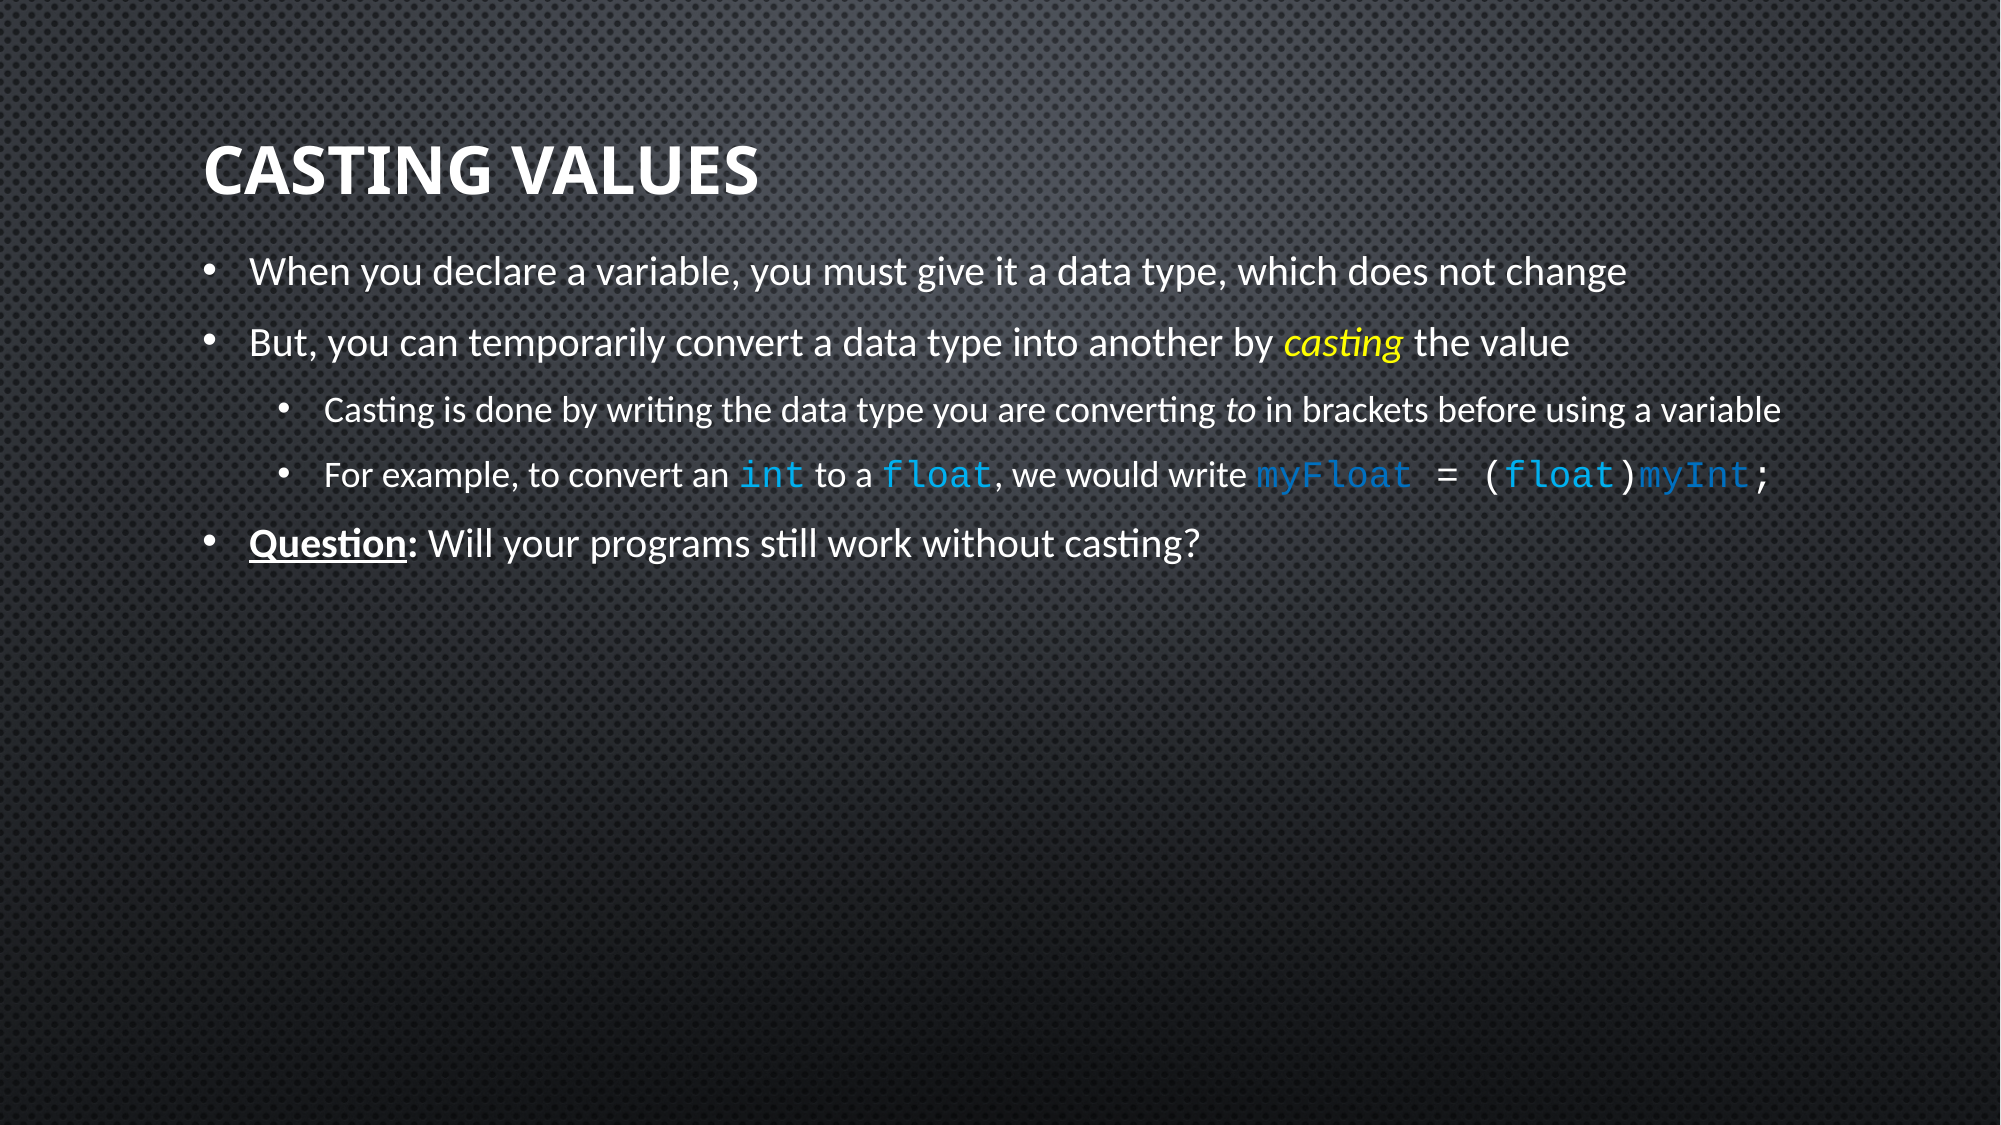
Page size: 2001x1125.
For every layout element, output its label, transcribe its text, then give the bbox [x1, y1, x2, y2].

title Casting Values [187, 99, 1813, 236]
list When you declare a variable, you must give it a data type, which does not change But, you can temporarily convert a data type into another by casting the value Casting is done by writing the data type you are converting to in brackets before using a variable For example, to convert an int to a float, we would write myFloat = (float)myInt; Question: Will your programs still work without casting? [187, 236, 1813, 950]
